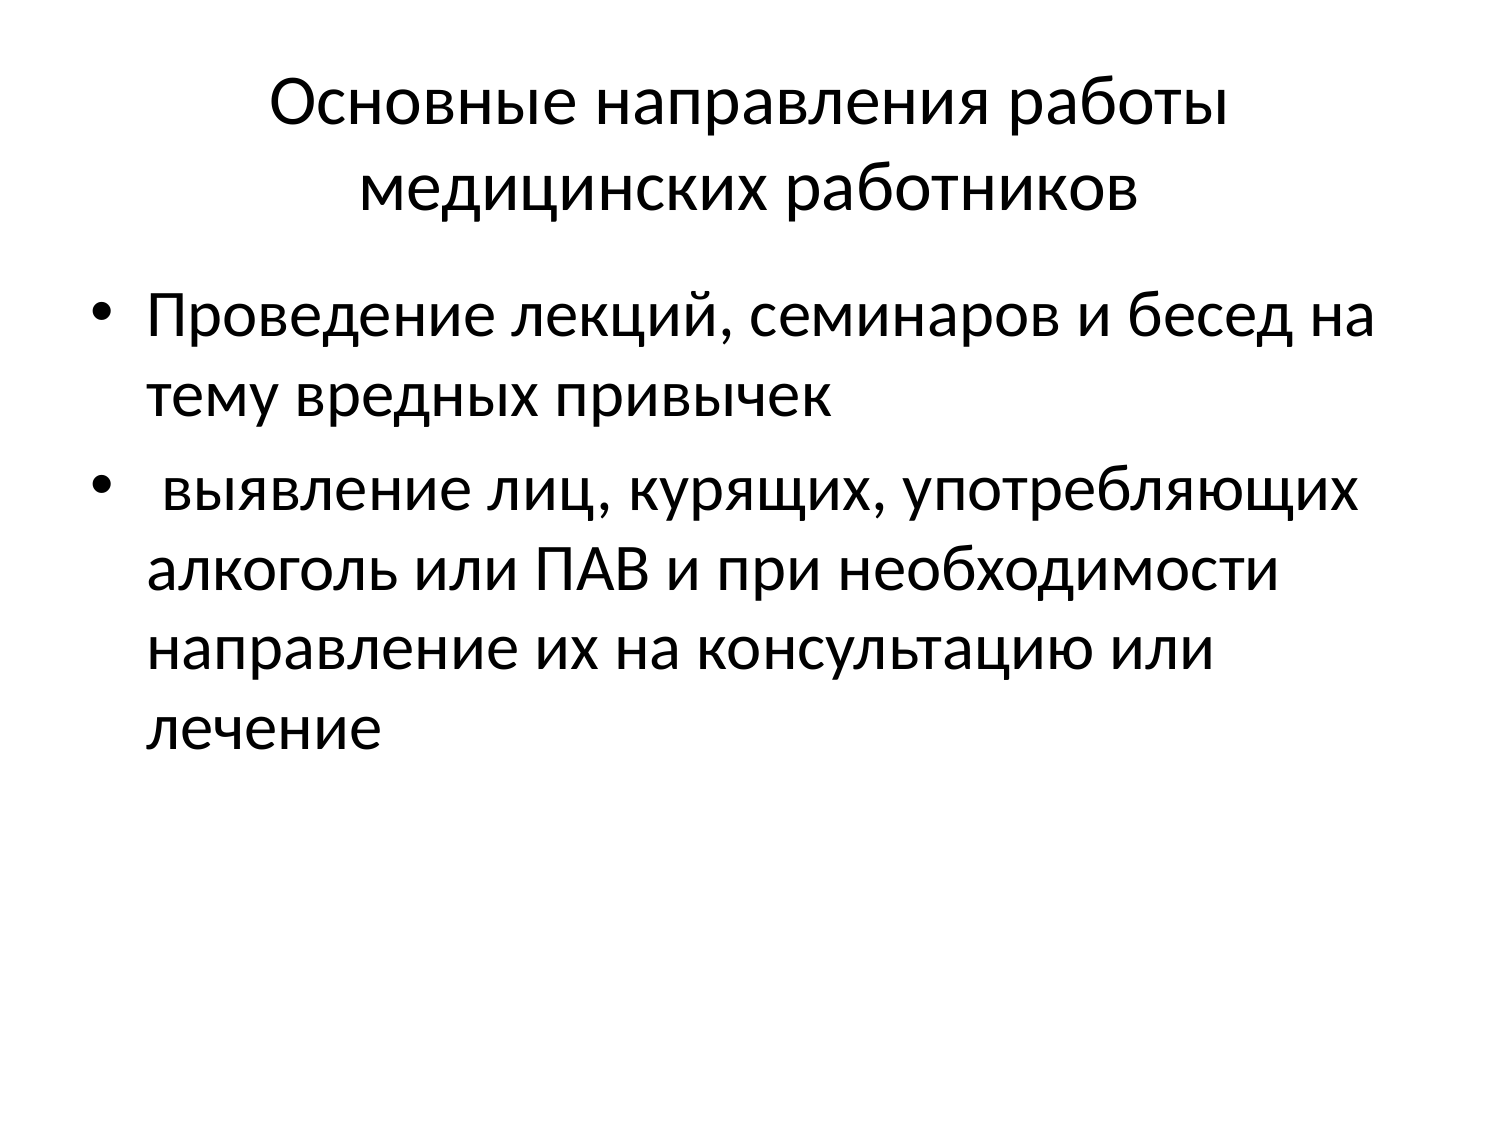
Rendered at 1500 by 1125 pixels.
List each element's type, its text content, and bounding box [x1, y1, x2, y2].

title Основные направления работы медицинских работников [75, 45, 1425, 233]
list Проведение лекций, семинаров и бесед на тему вредных привычек выявление лиц, курящих, употребляющих алкоголь или ПАВ и при необходимости направление их на консультацию или лечение [75, 262, 1425, 1005]
